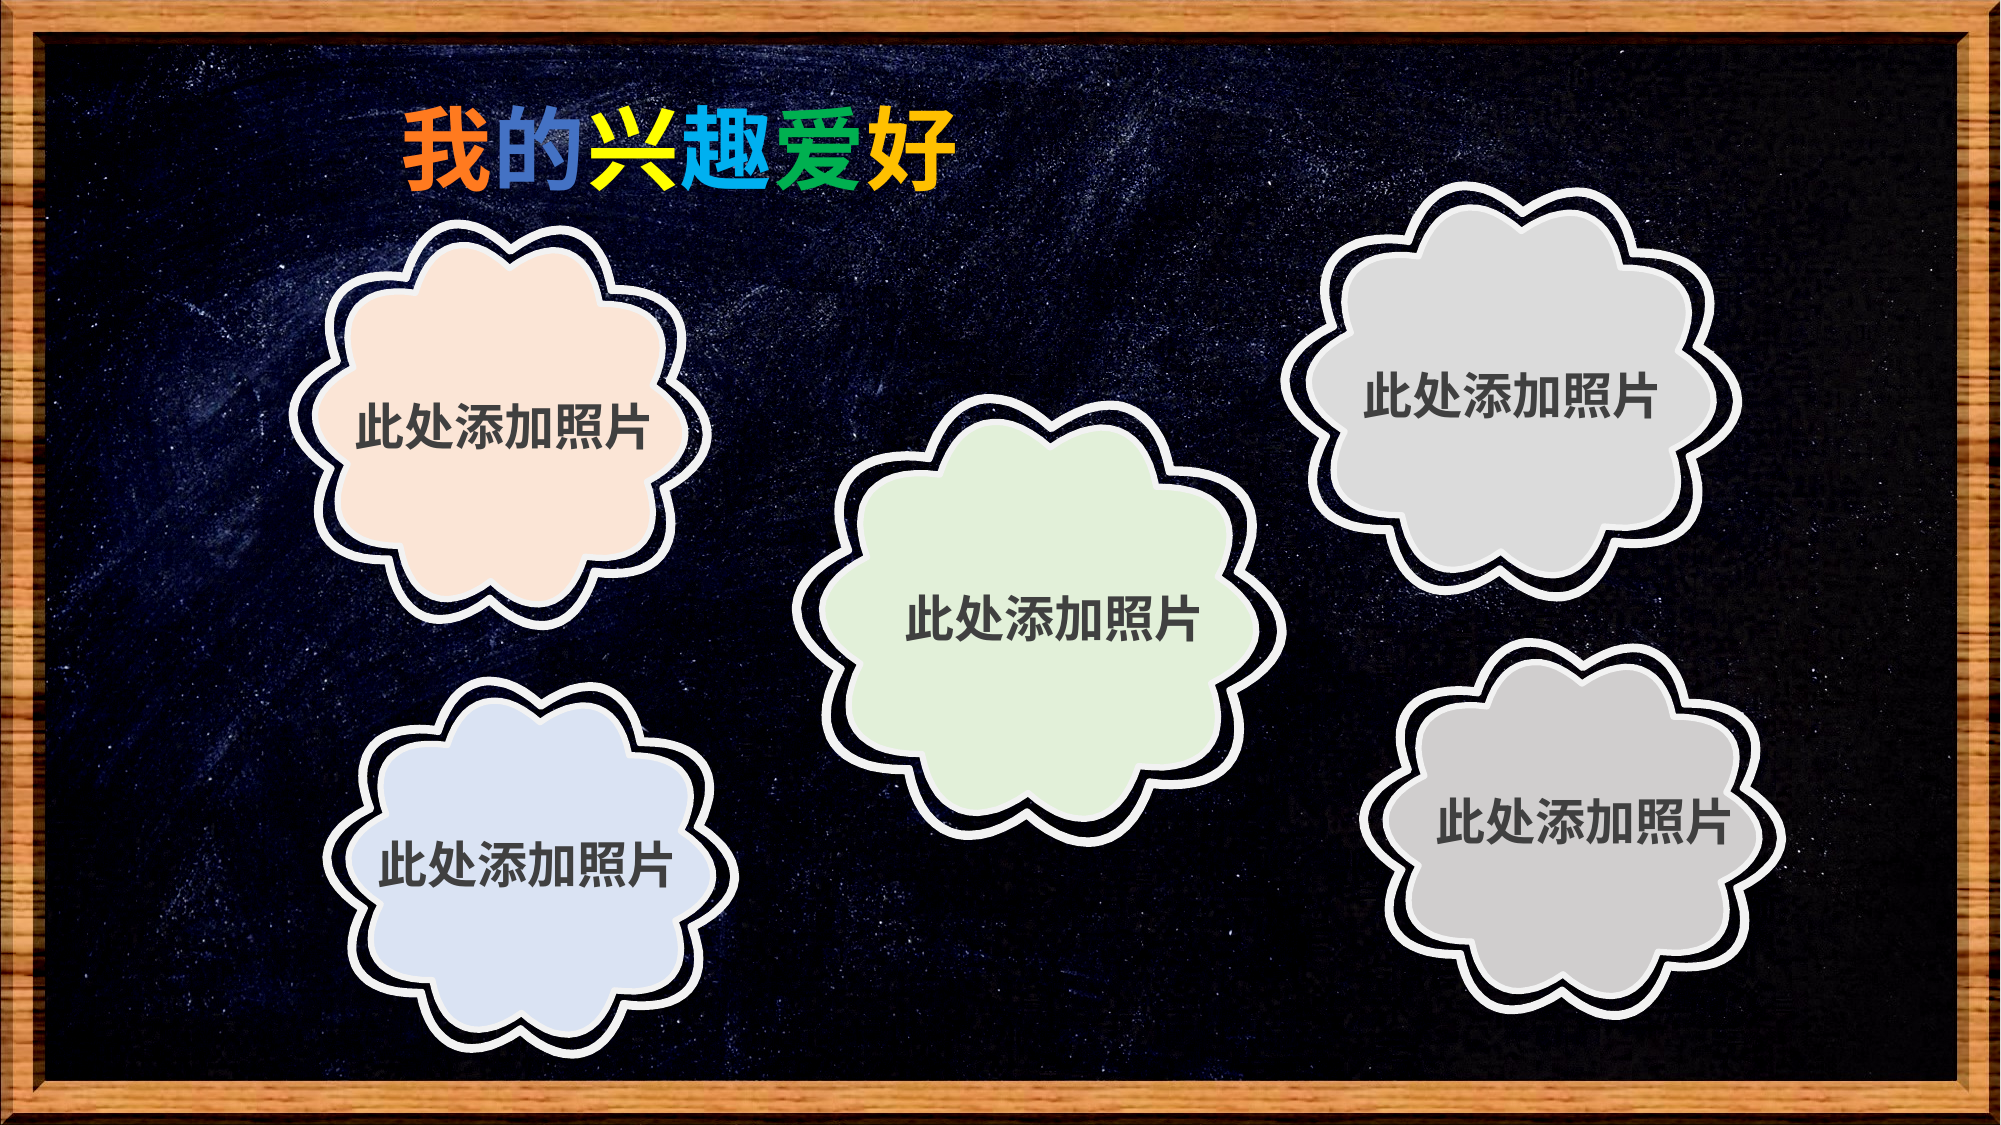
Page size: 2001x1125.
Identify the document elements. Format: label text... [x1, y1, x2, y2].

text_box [1362, 641, 1783, 1017]
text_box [794, 397, 1284, 844]
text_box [291, 222, 709, 628]
title 我的兴趣爱好 [385, 60, 1554, 248]
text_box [1283, 184, 1740, 599]
picture [0, 0, 2001, 1125]
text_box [325, 679, 736, 1056]
